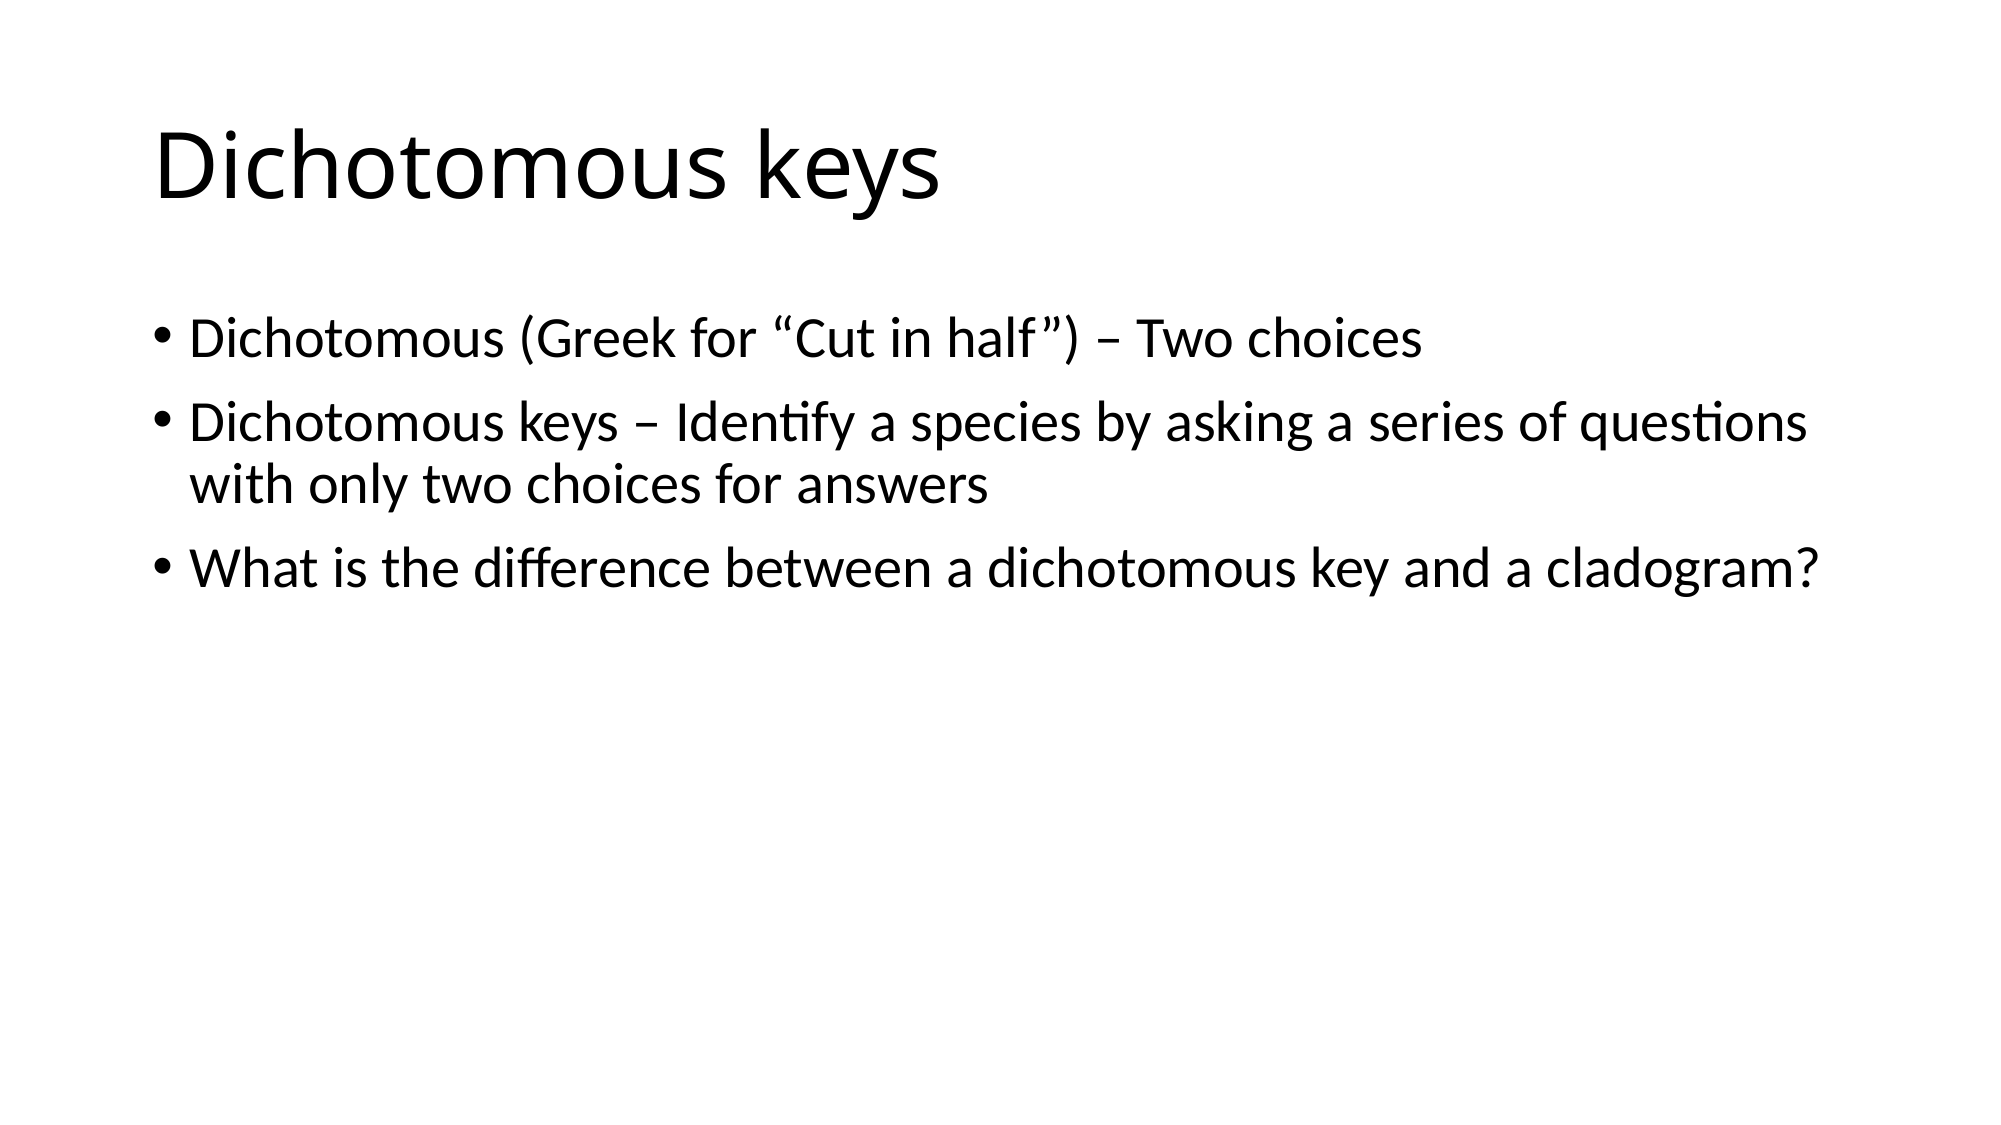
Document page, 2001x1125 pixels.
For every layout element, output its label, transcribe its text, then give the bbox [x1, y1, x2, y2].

title Dichotomous keys [137, 59, 1863, 278]
list Dichotomous (Greek for “Cut in half”) – Two choices Dichotomous keys – Identify a species by asking a series of questions with only two choices for answers What is the difference between a dichotomous key and a cladogram? [137, 299, 1863, 1014]
